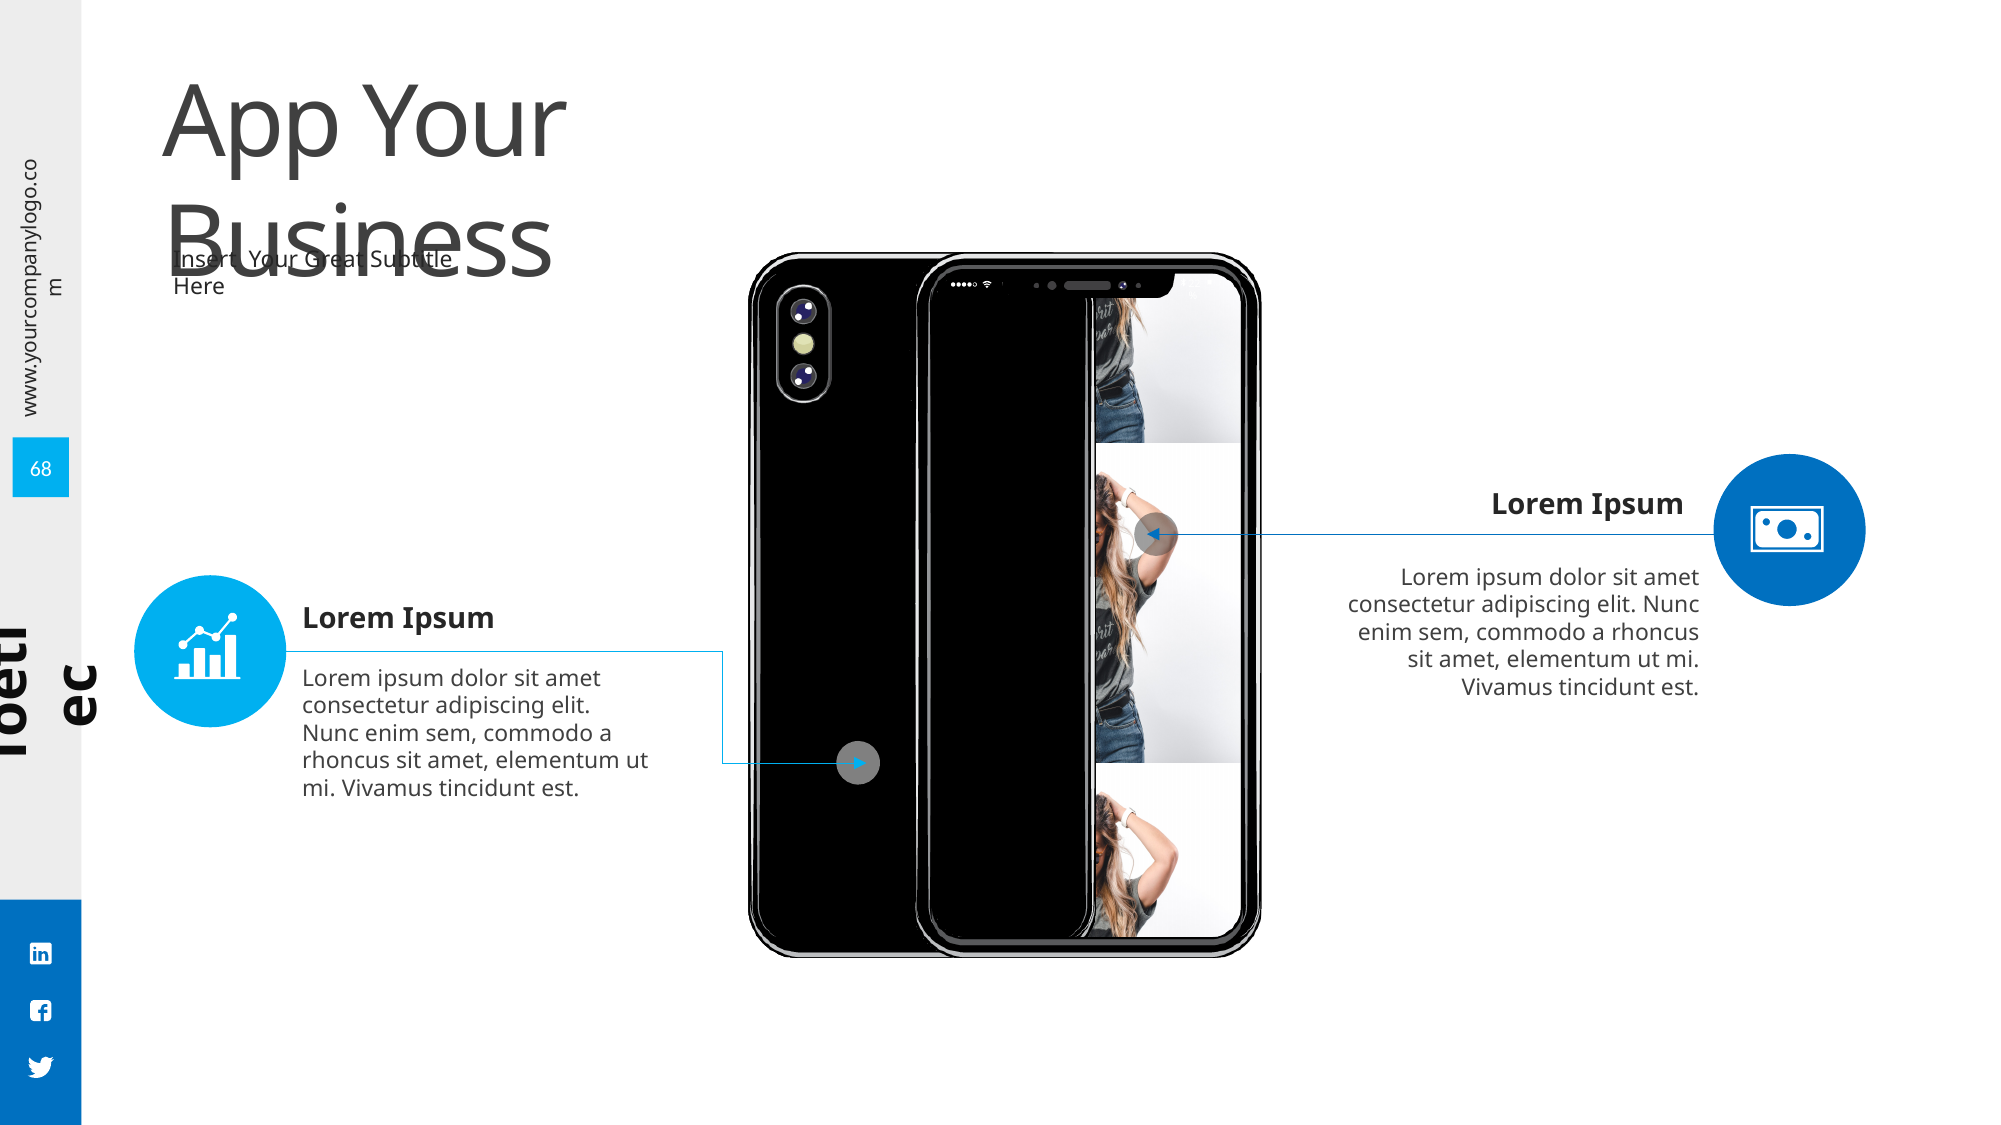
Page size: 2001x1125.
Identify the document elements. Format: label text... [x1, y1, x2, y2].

text_box Lorem ipsum dolor sit amet consectetur adipiscing elit. Nunc enim sem, commodo a rhoncus sit amet, elementum ut mi. Vivamus tincidunt est. [1332, 554, 1715, 707]
text_box Lorem Ipsum [287, 592, 748, 643]
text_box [1750, 506, 1824, 553]
text_box [1713, 453, 1866, 607]
picture [928, 261, 1250, 947]
slide_number 68 [12, 437, 69, 498]
text_box [134, 575, 287, 728]
text_box Insert Your Great Subtitle Here [158, 237, 512, 307]
text_box Lorem Ipsum [1262, 478, 1699, 528]
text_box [174, 612, 241, 680]
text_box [748, 252, 1262, 958]
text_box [578, 651, 867, 764]
text_box Lorem ipsum dolor sit amet consectetur adipiscing elit. Nunc enim sem, commodo a rhoncus sit amet, elementum ut mi. Vivamus tincidunt est. [287, 656, 665, 809]
text_box App Your Business [147, 116, 677, 236]
